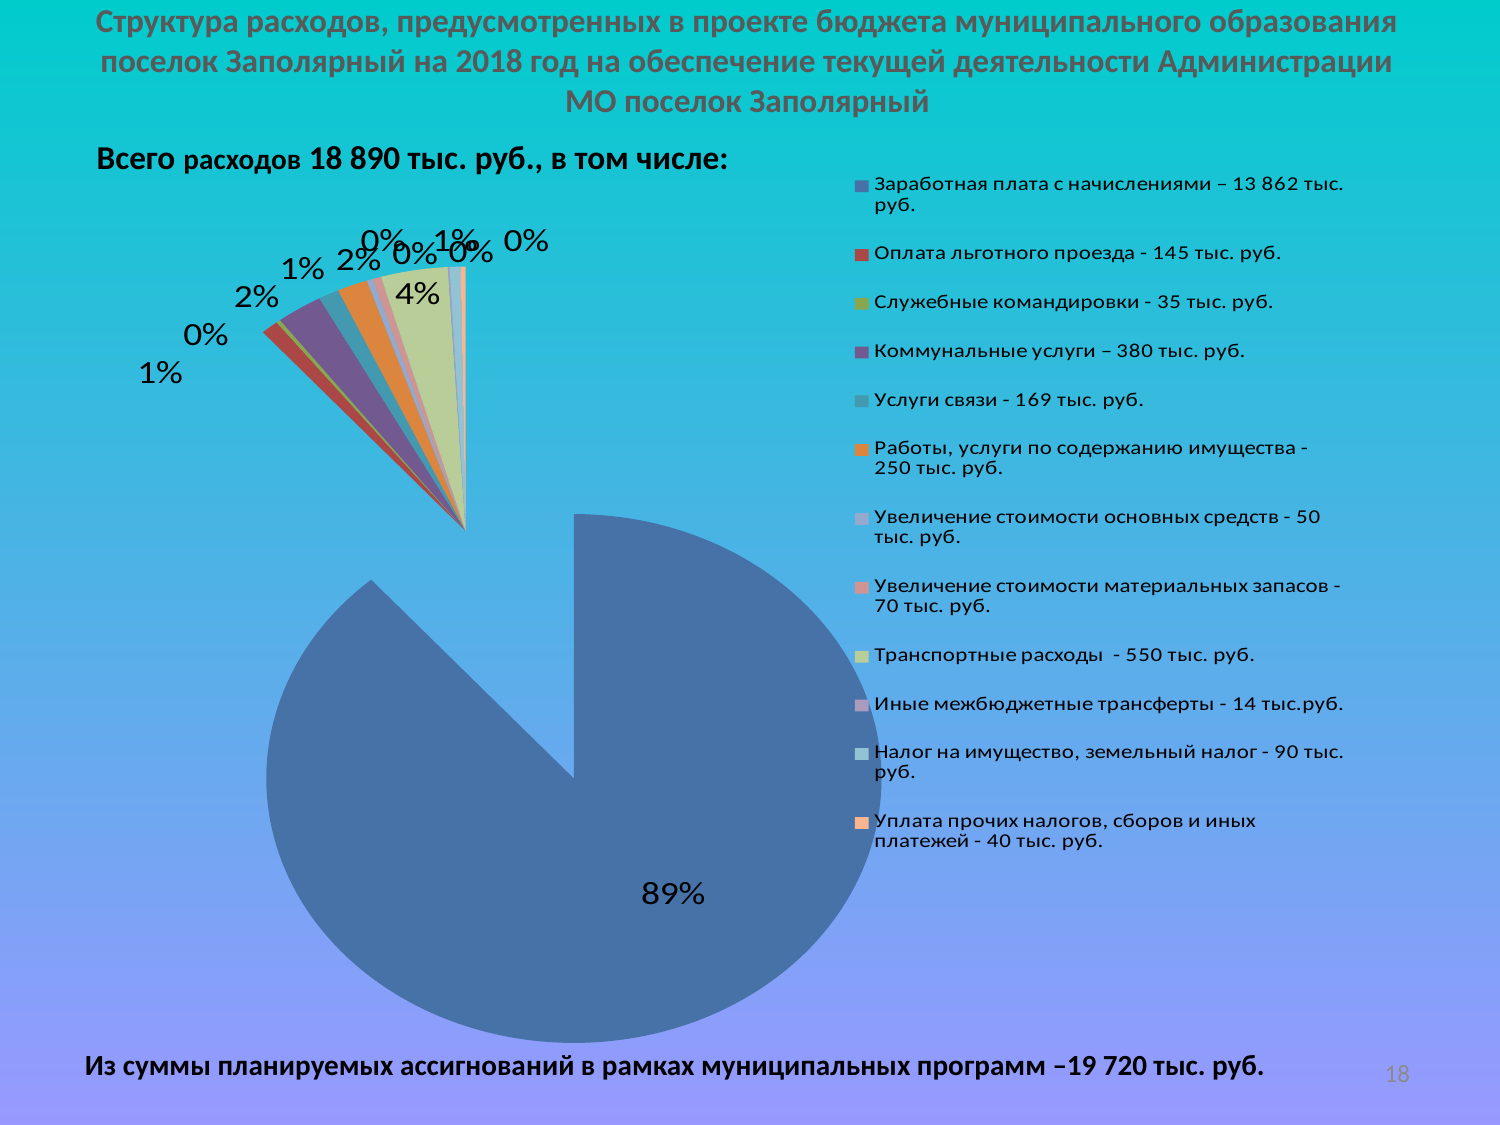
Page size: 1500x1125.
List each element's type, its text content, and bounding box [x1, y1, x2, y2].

title Структура расходов, предусмотренных в проекте бюджета муниципального образования поселок Заполярный на 2018 год на обеспечение текущей деятельности Администрации МО поселок Заполярный [70, 0, 1426, 120]
text_box Из суммы планируемых ассигнований в рамках муниципальных программ –19 720 тыс. руб. [70, 1039, 1336, 1089]
slide_number 18 [1074, 1042, 1425, 1103]
chart [81, 116, 1384, 1044]
